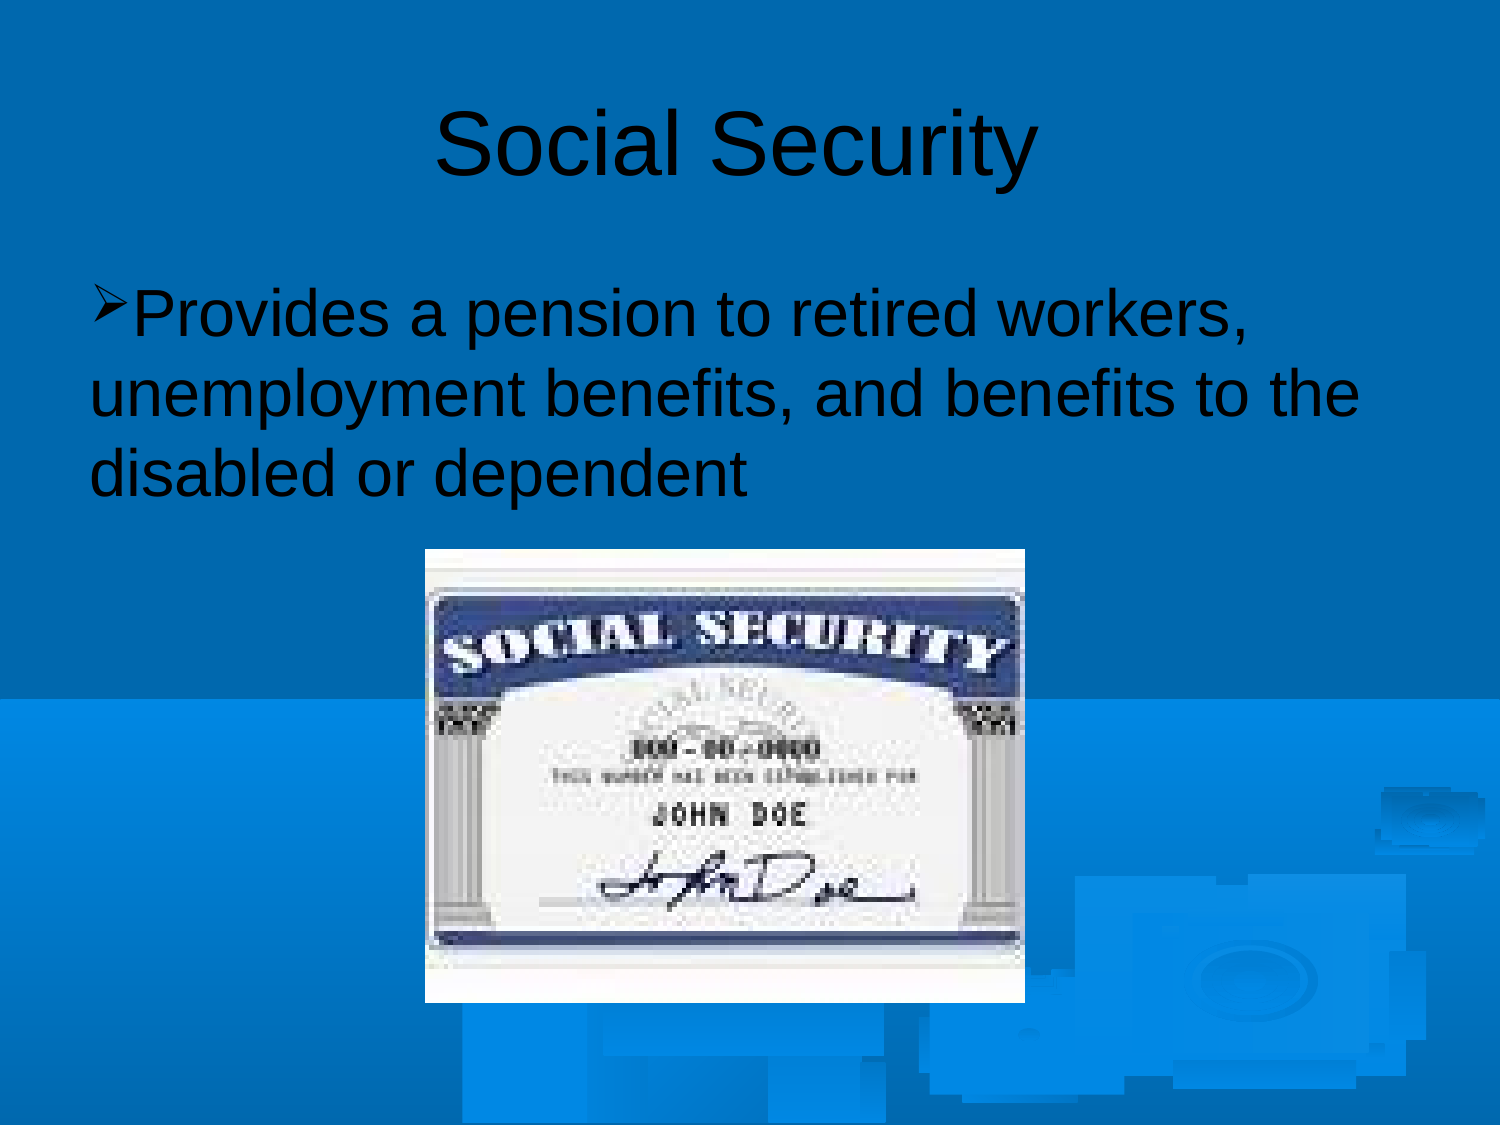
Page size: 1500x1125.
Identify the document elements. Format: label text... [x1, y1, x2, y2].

text_box Provides a pension to retired workers, unemployment benefits, and benefits to the disabled or dependent [74, 262, 1425, 1005]
text_box Social Security [74, 45, 1425, 233]
picture [424, 549, 1026, 1003]
